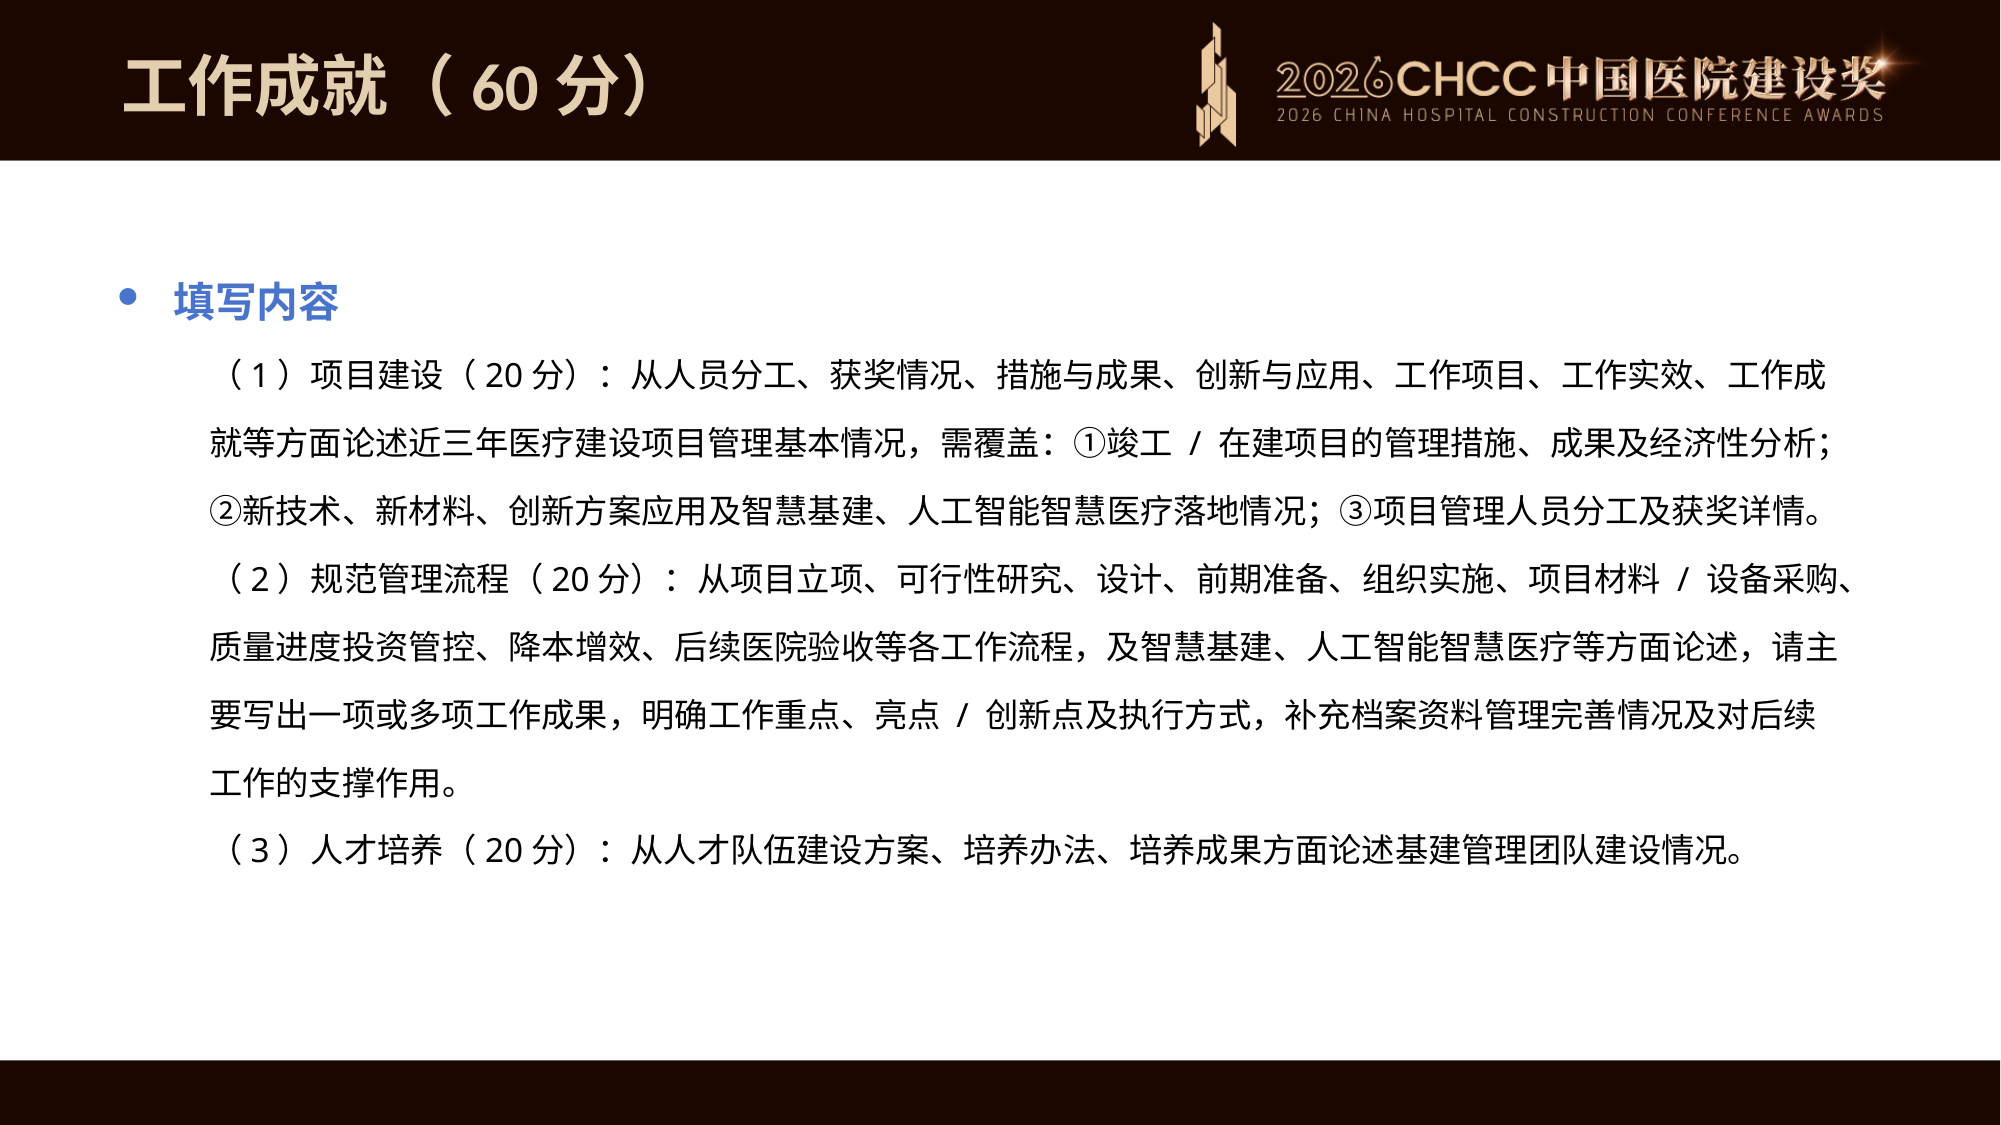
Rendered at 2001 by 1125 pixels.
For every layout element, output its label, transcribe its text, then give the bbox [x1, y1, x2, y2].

text_box 填写内容 [117, 244, 934, 327]
picture [0, 0, 2001, 1125]
text_box 工作成就（60分） [106, 36, 748, 132]
text_box （1）项目建设（20分）：从人员分工、获奖情况、措施与成果、创新与应用、工作项目、工作实效、工作成就等方面论述近三年医疗建设项目管理基本情况，需覆盖：①竣工 / 在建项目的管理措施、成果及经济性分析；②新技术、新材料、创新方案应用及智慧基建、人工智能智慧医疗落地情况；③项目管理人员分工及获奖详情。 （2）规范管理流程（20分）：从项目立项、可行性研究、设计、前期准备、组织实施、项目材料 / 设备采购、质量进度投资管控、降本增效、后续医院验收等各工作流程，及智慧基建、人工智能智慧医疗等方面论述，请主要写出一项或多项工作成果，明确工作重点、亮点 / 创新点及执行方式，补充档案资料管理完善情况及对后续工作的支撑作用。 （3）人才培养（20分）：从人才队伍建设方案、培养办法、培养成果方面论述基建管理团队建设情况。 [150, 326, 1850, 917]
